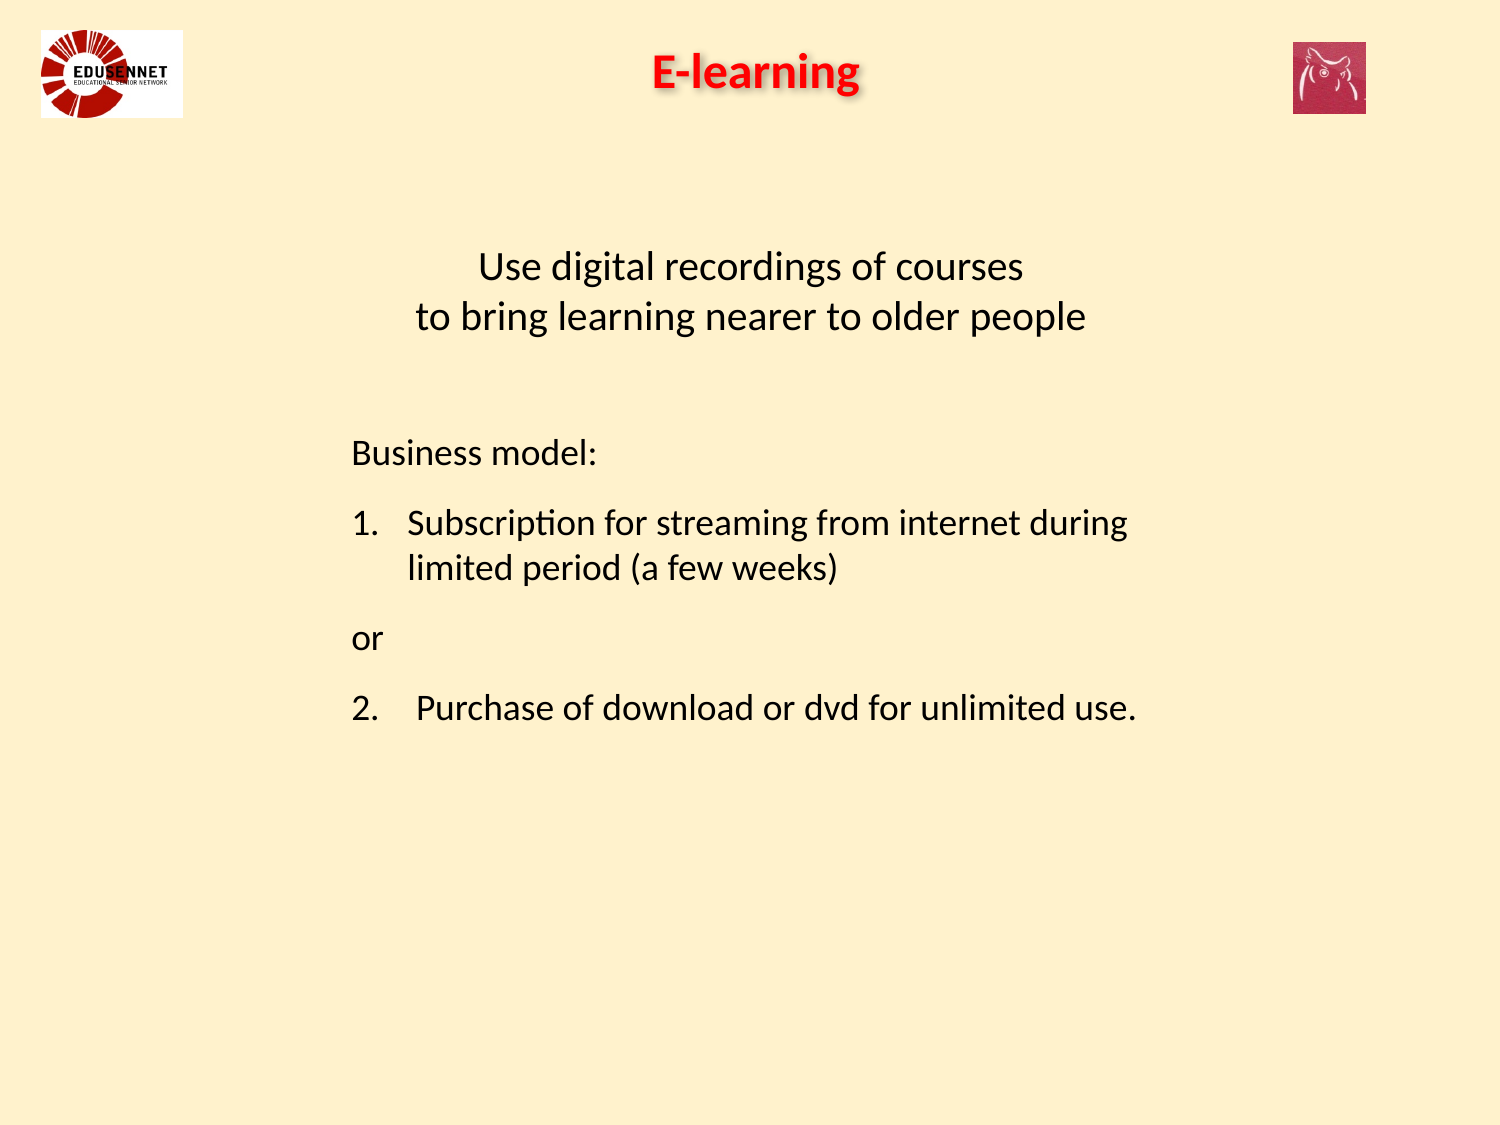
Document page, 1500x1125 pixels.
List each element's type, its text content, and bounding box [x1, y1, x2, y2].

picture [40, 30, 184, 118]
text_box Business model: Subscription for streaming from internet during limited period (a few weeks) or Purchase of download or dvd for unlimited use. [336, 420, 1199, 736]
picture [1293, 42, 1367, 114]
text_box Use digital recordings of courses to bring learning nearer to older people [324, 231, 1187, 347]
text_box E-learning [561, 30, 951, 106]
